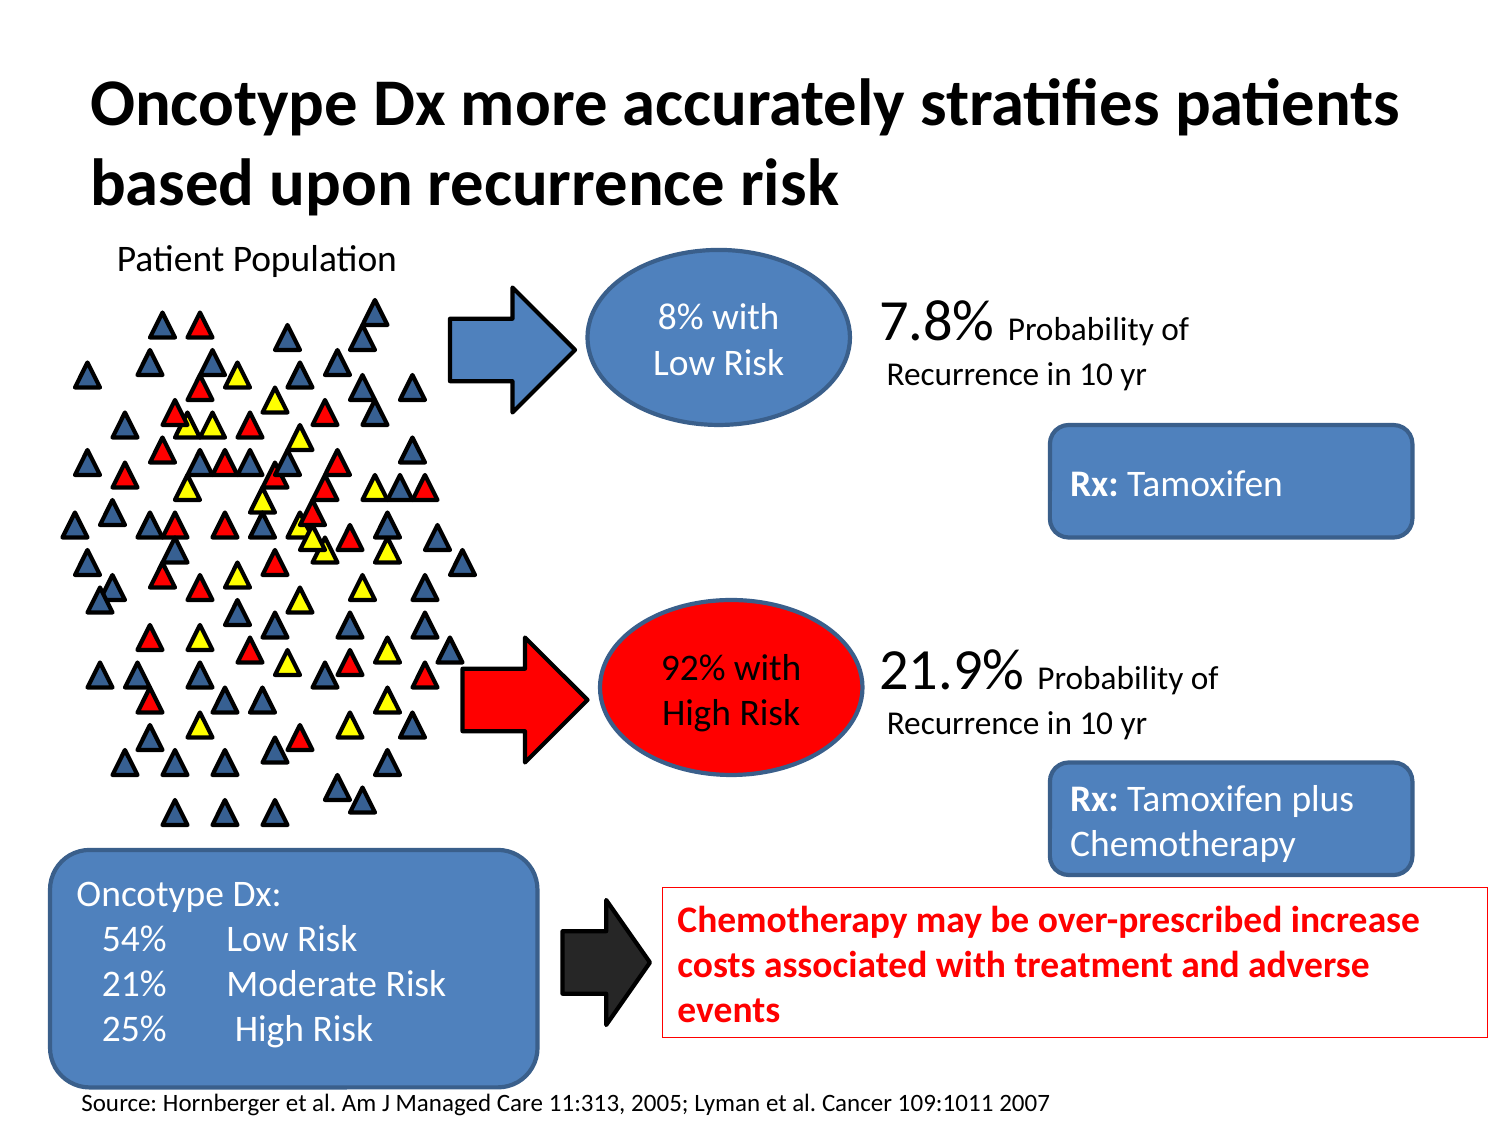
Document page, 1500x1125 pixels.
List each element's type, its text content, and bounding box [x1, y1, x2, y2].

text_box [73, 547, 102, 578]
text_box [310, 535, 340, 565]
text_box [235, 447, 265, 478]
text_box [447, 285, 578, 415]
text_box [410, 660, 440, 690]
text_box [335, 522, 365, 553]
text_box [448, 547, 477, 578]
text_box [235, 410, 265, 440]
title Oncotype Dx more accurately stratifies patients based upon recurrence risk [75, 45, 1425, 233]
text_box [163, 510, 190, 540]
text_box [73, 360, 102, 390]
text_box [135, 722, 165, 753]
text_box [135, 622, 165, 653]
text_box [248, 510, 277, 540]
text_box [110, 747, 140, 778]
text_box [248, 685, 277, 715]
text_box [185, 310, 215, 340]
text_box [185, 447, 215, 478]
text_box [185, 622, 215, 653]
text_box [185, 660, 215, 690]
text_box [160, 535, 190, 565]
text_box [260, 735, 290, 765]
text_box [335, 610, 365, 640]
text_box Oncotype Dx: 54% Low Risk 21% Moderate Risk 25% High Risk [47, 847, 540, 1083]
text_box [73, 447, 102, 478]
text_box [260, 610, 290, 640]
text_box Rx: Tamoxifen [1047, 422, 1415, 540]
text_box [285, 722, 315, 753]
text_box [213, 447, 237, 478]
text_box [373, 685, 402, 715]
text_box [148, 562, 177, 590]
text_box [323, 347, 352, 378]
text_box [160, 747, 190, 778]
text_box [260, 385, 290, 415]
text_box [103, 572, 127, 603]
text_box [235, 635, 265, 665]
text_box [460, 635, 590, 765]
text_box Chemotherapy may be over-prescribed increase costs associated with treatment and adverse events [662, 887, 1488, 1038]
text_box [286, 422, 315, 453]
text_box 8% with Low Risk [585, 247, 853, 428]
text_box [348, 572, 377, 603]
text_box [360, 399, 390, 428]
text_box [210, 747, 240, 778]
text_box Source: Hornberger et al. Am J Managed Care 11:313, 2005; Lyman et al. Cancer 109:1011 2007 [66, 1079, 1068, 1125]
text_box [135, 347, 165, 378]
text_box [360, 472, 387, 503]
text_box [311, 472, 340, 503]
text_box [273, 447, 302, 478]
text_box [210, 685, 240, 715]
text_box [273, 322, 302, 353]
text_box [148, 435, 177, 465]
text_box [223, 597, 252, 628]
text_box [160, 397, 190, 428]
text_box Rx: Tamoxifen plus Chemotherapy [1047, 760, 1415, 878]
text_box [123, 660, 152, 690]
text_box [285, 510, 308, 540]
text_box [423, 522, 452, 553]
text_box [360, 297, 390, 328]
text_box [298, 497, 327, 528]
text_box [298, 528, 327, 553]
text_box [398, 435, 427, 465]
text_box [373, 540, 402, 565]
text_box [135, 686, 165, 715]
text_box [60, 510, 90, 540]
text_box [310, 660, 340, 690]
text_box [260, 547, 290, 578]
text_box [323, 772, 352, 803]
text_box [348, 372, 377, 403]
text_box [85, 660, 115, 690]
text_box [273, 647, 302, 678]
text_box [148, 310, 177, 340]
text_box [110, 460, 140, 490]
text_box Patient Population [102, 226, 413, 287]
text_box 7.8% Probability of Recurrence in 10 yr [864, 275, 1205, 400]
text_box [373, 510, 402, 540]
text_box [223, 560, 252, 590]
text_box [185, 572, 215, 603]
text_box [560, 898, 652, 1028]
text_box [260, 797, 290, 828]
text_box [210, 797, 240, 828]
text_box [373, 635, 402, 665]
text_box [85, 585, 115, 615]
text_box [348, 325, 377, 353]
text_box [410, 610, 440, 640]
text_box [335, 647, 365, 678]
text_box [410, 572, 440, 603]
text_box [223, 360, 252, 390]
text_box [135, 510, 165, 540]
text_box [198, 410, 227, 440]
text_box [373, 747, 402, 778]
text_box [398, 710, 427, 740]
text_box [210, 510, 240, 540]
text_box [198, 347, 227, 378]
text_box [398, 372, 427, 403]
text_box [310, 397, 340, 428]
text_box [260, 460, 290, 490]
text_box [285, 585, 315, 615]
text_box [435, 635, 465, 665]
text_box [323, 447, 352, 478]
text_box [413, 472, 440, 503]
text_box [248, 487, 277, 515]
text_box [98, 497, 127, 528]
text_box [110, 410, 140, 440]
text_box [173, 475, 202, 503]
text_box [385, 472, 415, 503]
text_box [285, 360, 315, 390]
text_box [185, 710, 215, 740]
text_box 21.9% Probability of Recurrence in 10 yr [864, 623, 1235, 749]
text_box 92% with High Risk [597, 597, 864, 778]
text_box [173, 410, 200, 440]
text_box [160, 797, 190, 828]
text_box [185, 374, 215, 403]
text_box [348, 785, 377, 815]
text_box [335, 710, 365, 740]
